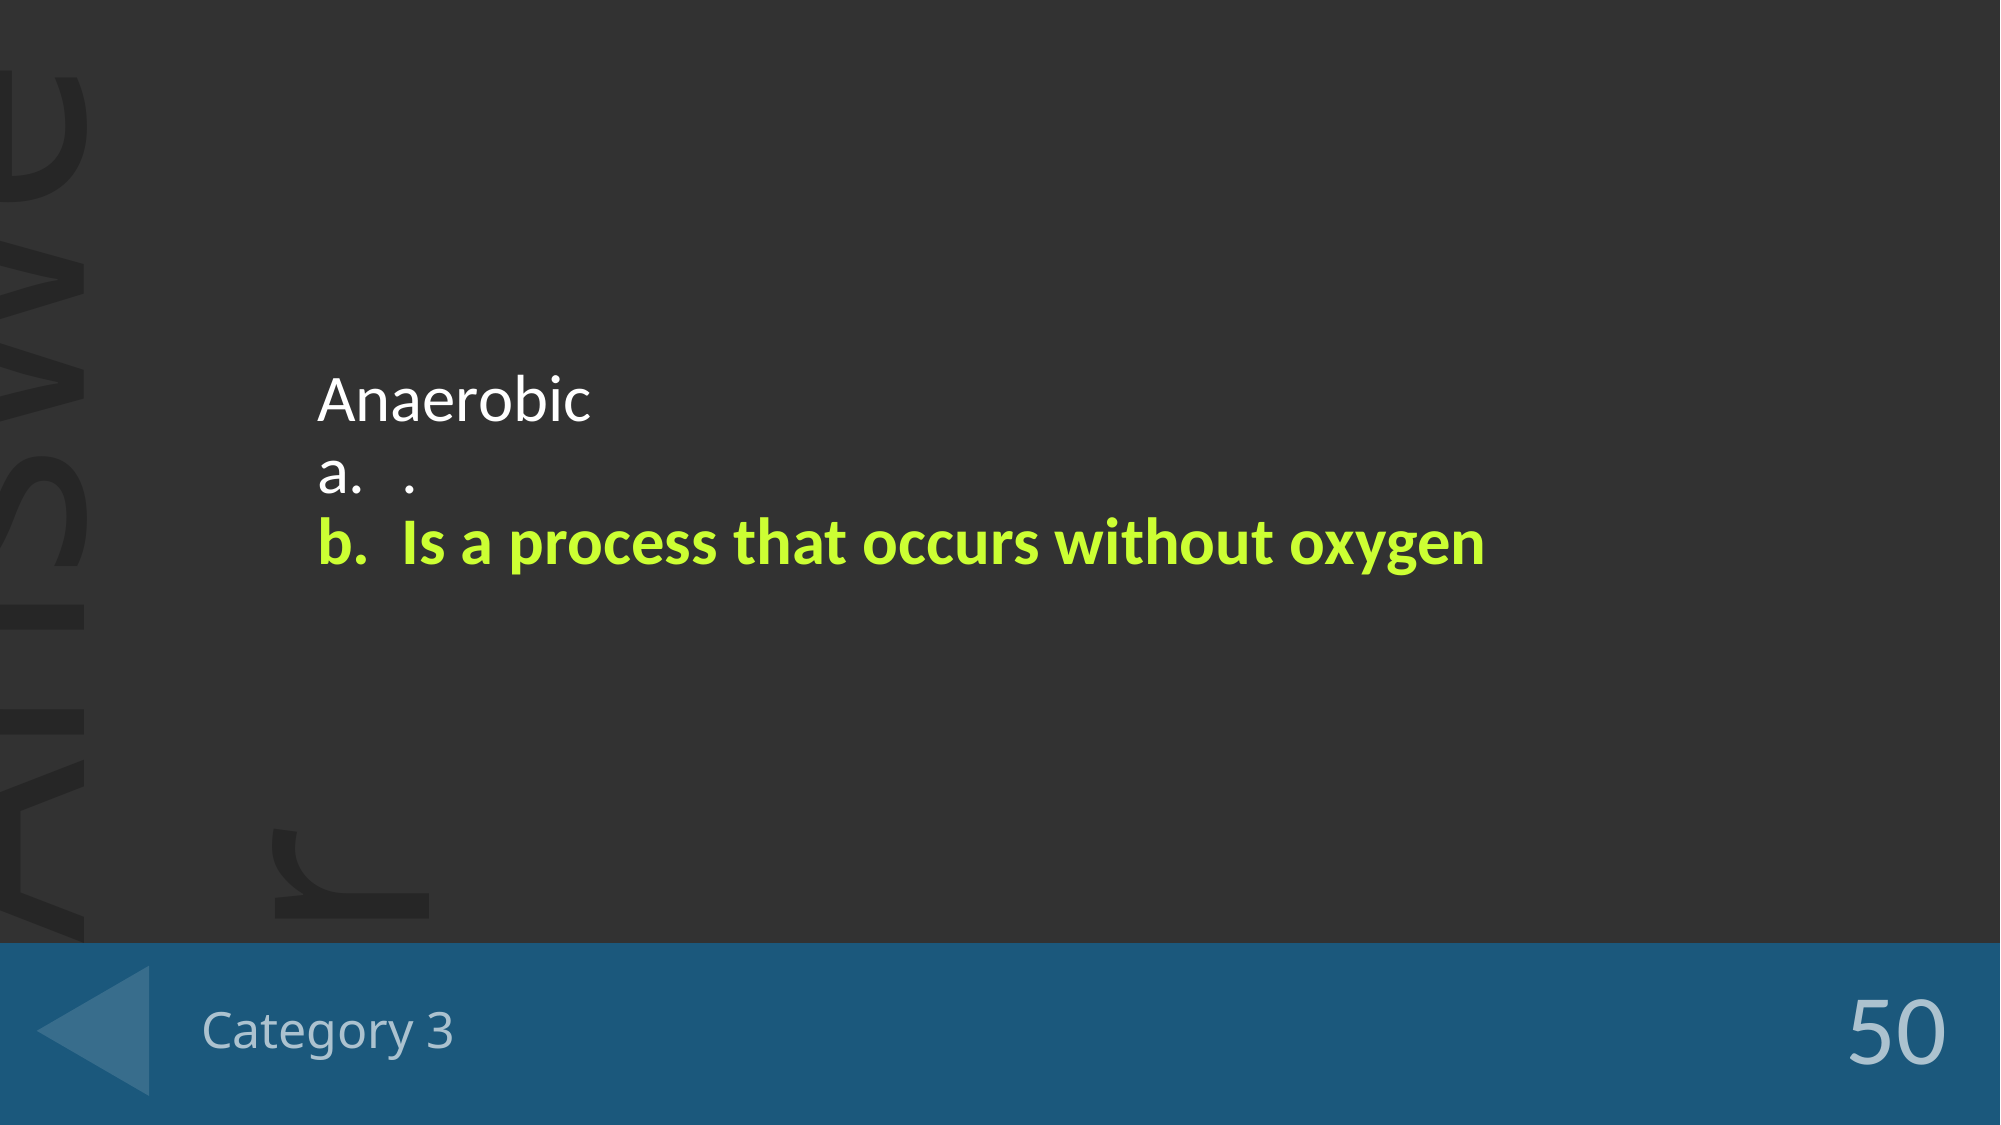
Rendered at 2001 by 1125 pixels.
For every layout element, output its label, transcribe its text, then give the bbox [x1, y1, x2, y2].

title Category 3 [185, 967, 1494, 1097]
list Anaerobic . Is a process that occurs without oxygen [302, 307, 1760, 636]
list 50 [1494, 967, 1963, 1097]
